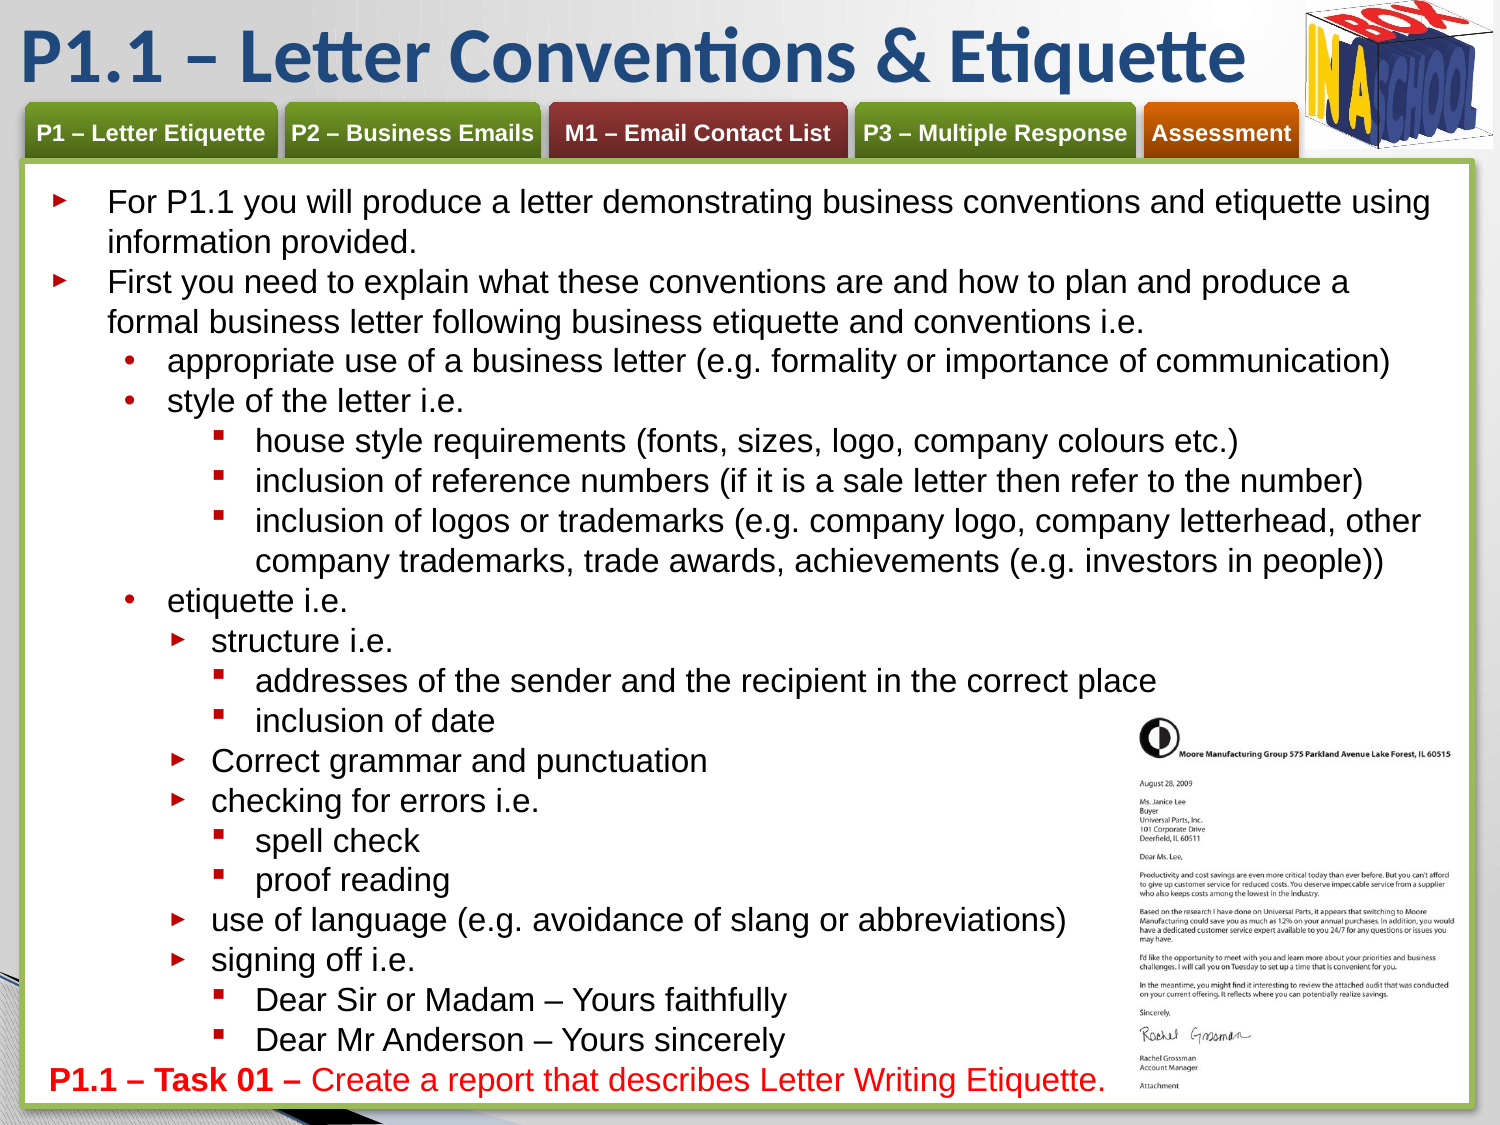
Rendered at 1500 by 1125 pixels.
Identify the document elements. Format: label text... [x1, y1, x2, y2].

picture [281, 1114, 303, 1125]
picture [1131, 715, 1459, 1095]
title P1.1 – Letter Conventions & Etiquette [5, 0, 1270, 102]
picture [1305, 0, 1494, 149]
text_box For P1.1 you will produce a letter demonstrating business conventions and etiquette using information provided. First you need to explain what these conventions are and how to plan and produce a formal business letter following business etiquette and conventions i.e. appropriate use of a business letter (e.g. formality or importance of communication) style of the letter i.e. house style requirements (fonts, sizes, logo, company colours etc.) inclusion of reference numbers (if it is a sale letter then refer to the number) inclusion of logos or trademarks (e.g. company logo, company letterhead, other company trademarks, trade awards, achievements (e.g. investors in people)) etiquette i.e. structure i.e. addresses of the sender and the recipient in the correct place inclusion of date Correct grammar and punctuation checking for errors i.e. spell check proof reading use of language (e.g. avoidance of slang or abbreviations) signing off i.e. Dear Sir or Madam – Yours faithfully Dear Mr Anderson – Yours sincerely P1.1 – Task 01 – Create a report that describes Letter Writing Etiquette. [34, 172, 1454, 1106]
